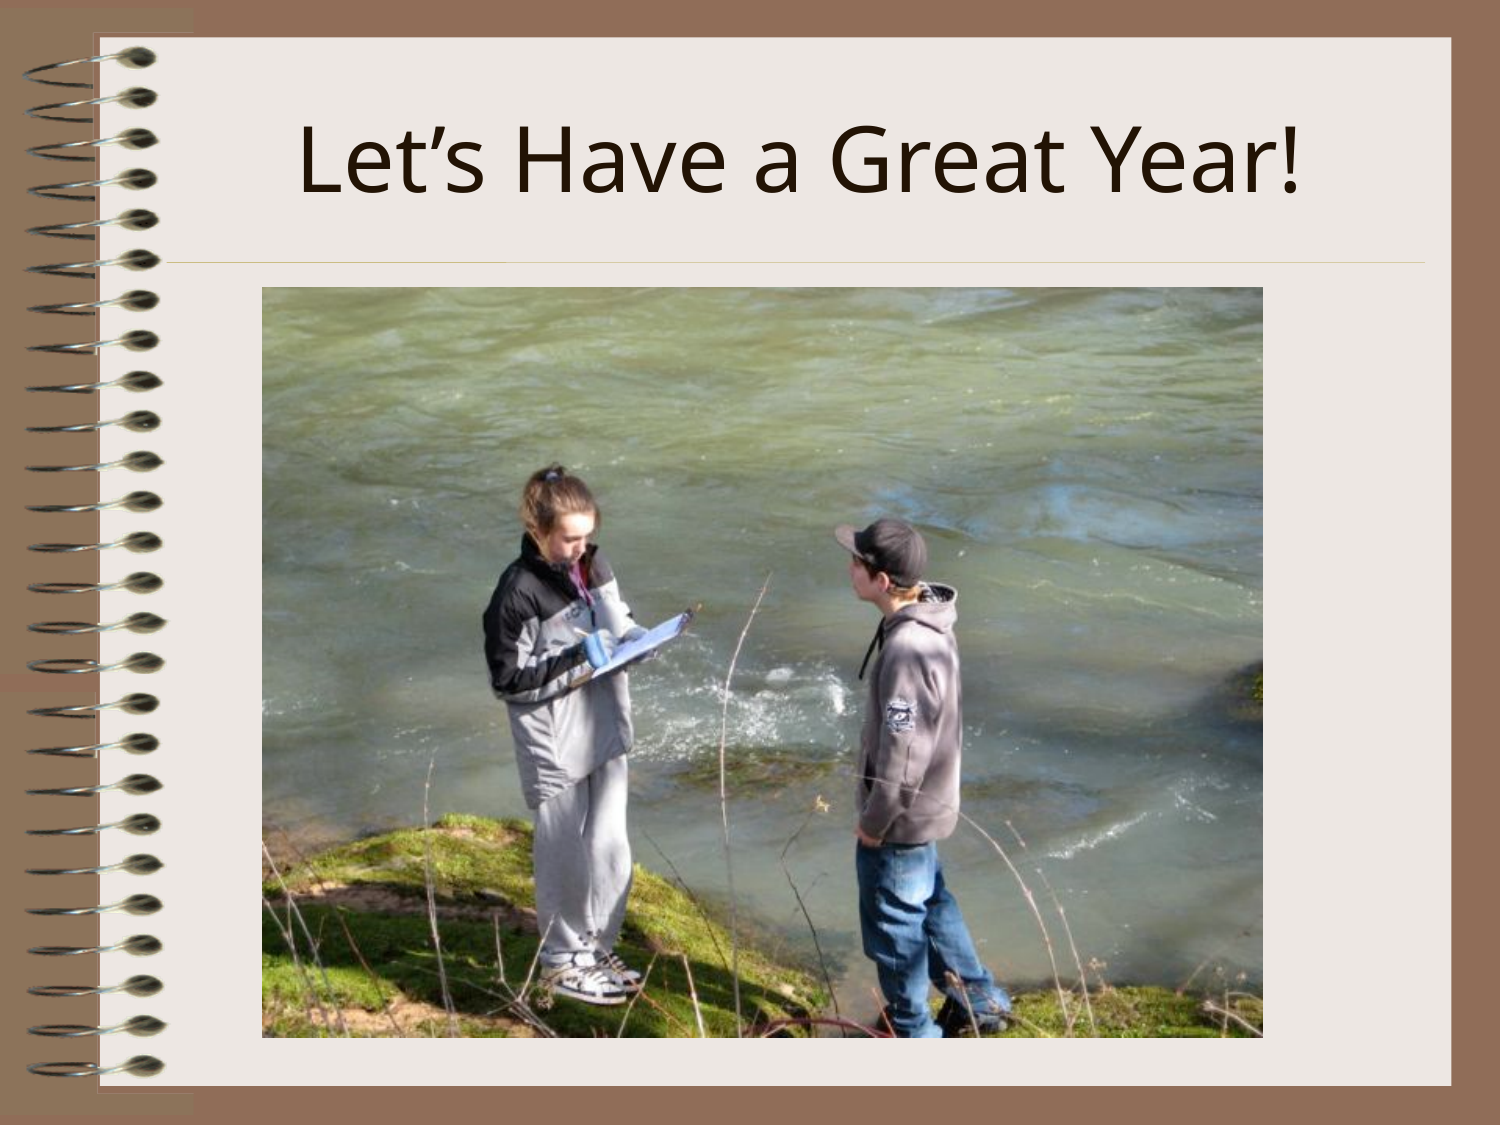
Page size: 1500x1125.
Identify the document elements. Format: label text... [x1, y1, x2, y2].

picture [262, 287, 1263, 1038]
title Let’s Have a Great Year! [174, 62, 1426, 251]
picture [0, 692, 194, 1115]
picture [0, 8, 194, 674]
